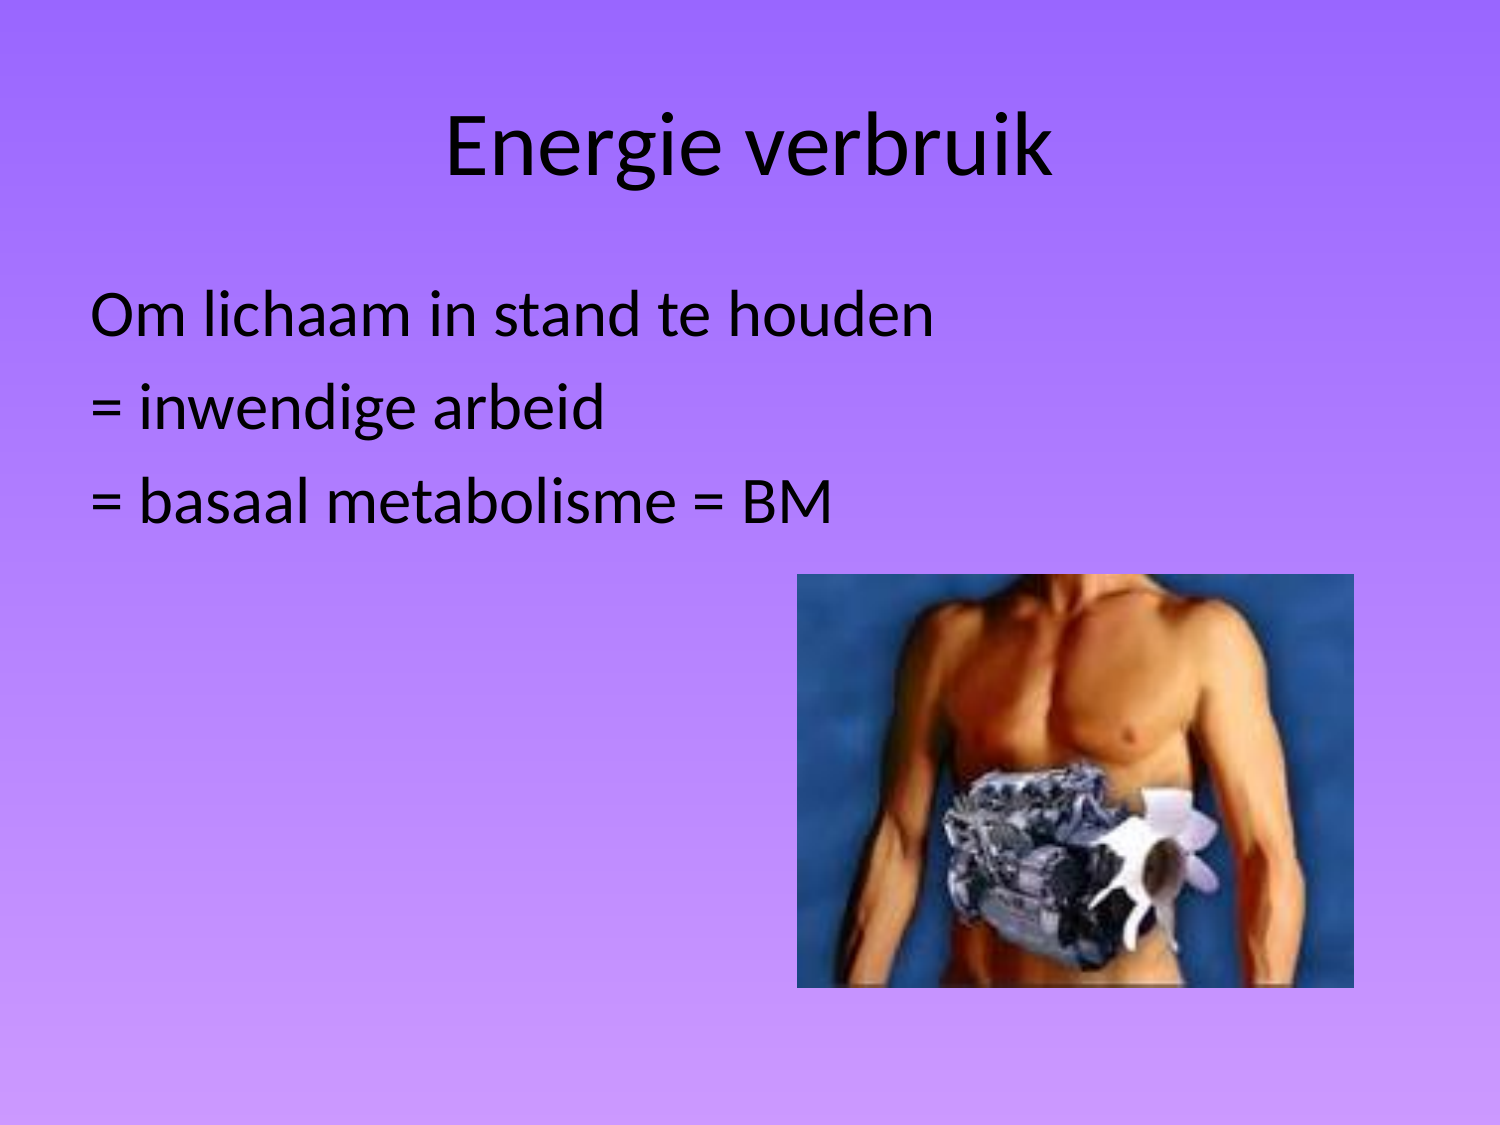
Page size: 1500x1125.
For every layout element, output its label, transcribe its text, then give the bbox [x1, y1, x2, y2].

list Om lichaam in stand te houden = inwendige arbeid = basaal metabolisme = BM [75, 262, 1425, 1005]
picture [796, 574, 1354, 988]
title Energie verbruik [75, 45, 1425, 233]
